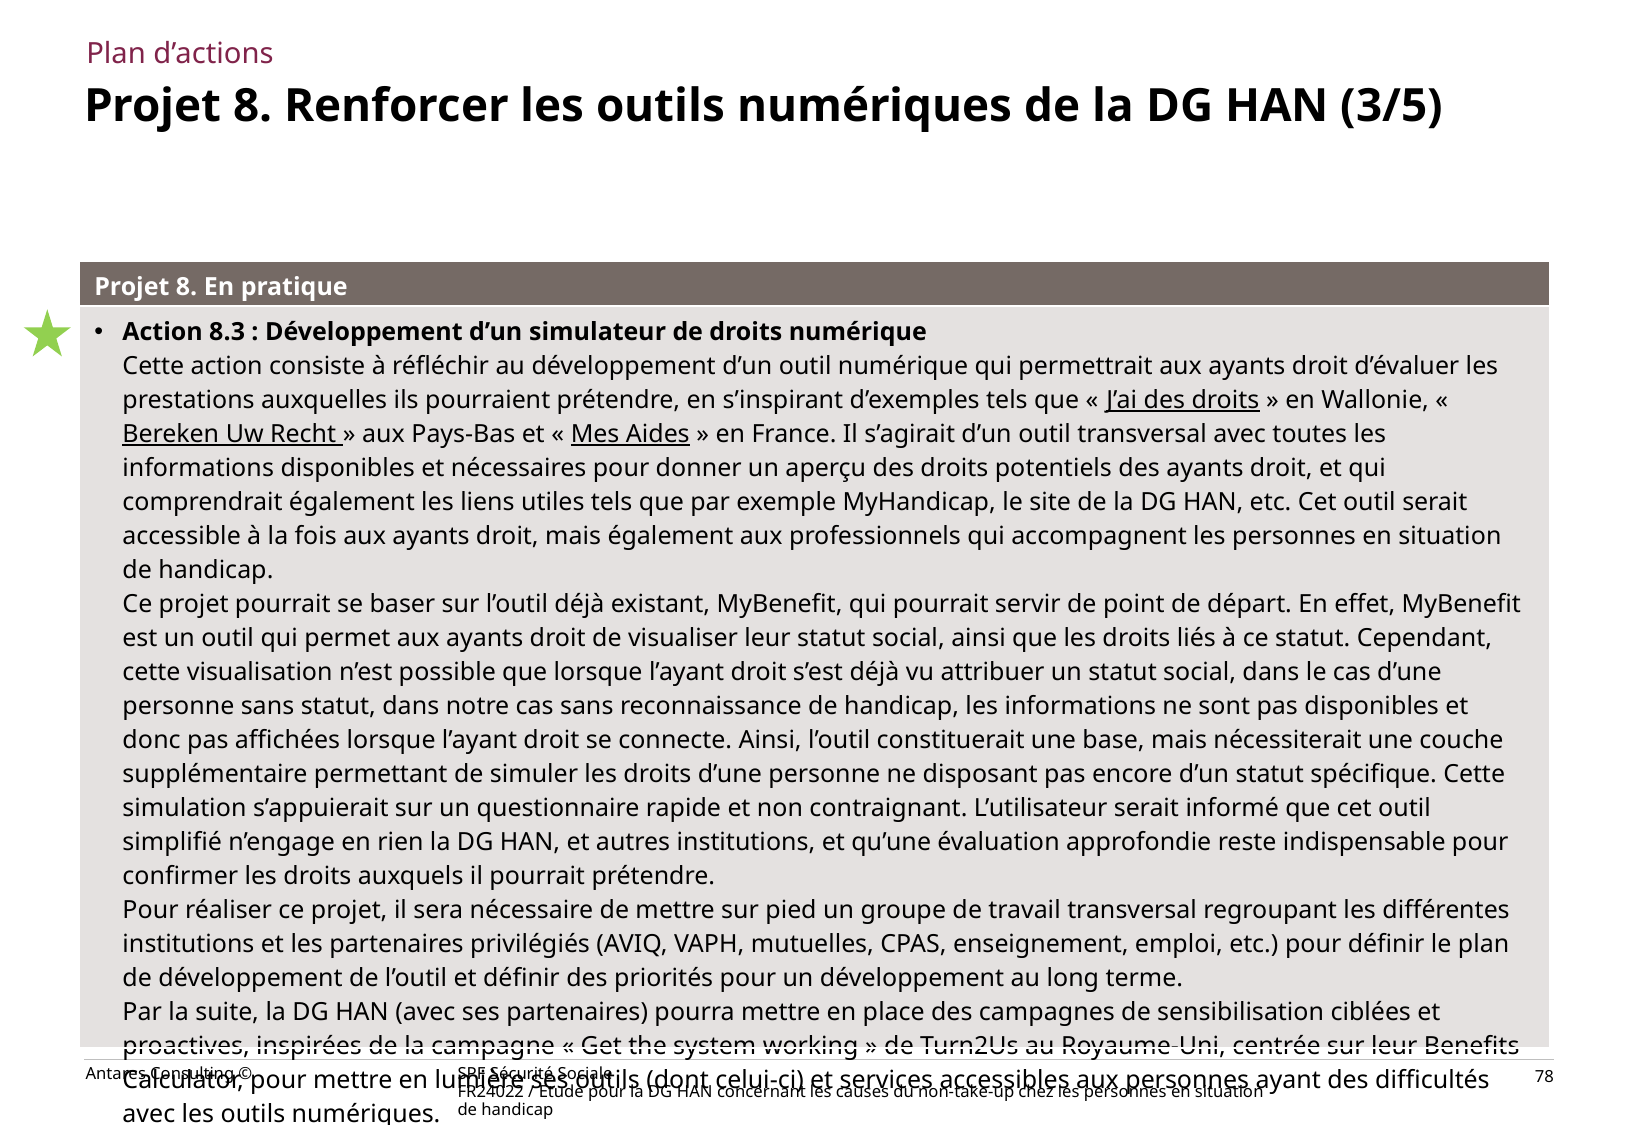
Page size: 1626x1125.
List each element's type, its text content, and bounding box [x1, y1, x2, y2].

text_box Plan d’actions [86, 38, 1522, 70]
table_header Projet 8. En pratique [80, 262, 1549, 305]
text_box [23, 309, 71, 357]
table_cell Action 8.3 : Développement d’un simulateur de droits numérique Cette action consiste à réfléchir au développement d’un outil numérique qui permettrait aux ayants droit d’évaluer les prestations auxquelles ils pourraient prétendre, en s’inspirant d’exemples tels que « J’ai des droits » en Wallonie, « Bereken Uw Recht » aux Pays-Bas et « Mes Aides » en France. Il s’agirait d’un outil transversal avec toutes les informations disponibles et nécessaires pour donner un aperçu des droits potentiels des ayants droit, et qui comprendrait également les liens utiles tels que par exemple MyHandicap, le site de la DG HAN, etc. Cet outil serait accessible à la fois aux ayants droit, mais également aux professionnels qui accompagnent les personnes en situation de handicap. Ce projet pourrait se baser sur l’outil déjà existant, MyBenefit, qui pourrait servir de point de départ. En effet, MyBenefit est un outil qui permet aux ayants droit de visualiser leur statut social, ainsi que les droits liés à ce statut. Cependant, cette visualisation n’est possible que lorsque l’ayant droit s’est déjà vu attribuer un statut social, dans le cas d’une personne sans statut, dans notre cas sans reconnaissance de handicap, les informations ne sont pas disponibles et donc pas affichées lorsque l’ayant droit se connecte. Ainsi, l’outil constituerait une base, mais nécessiterait une couche supplémentaire permettant de simuler les droits d’une personne ne disposant pas encore d’un statut spécifique. Cette simulation s’appuierait sur un questionnaire rapide et non contraignant. L’utilisateur serait informé que cet outil simplifié n’engage en rien la DG HAN, et autres institutions, et qu’une évaluation approfondie reste indispensable pour confirmer les droits auxquels il pourrait prétendre. Pour réaliser ce projet, il sera nécessaire de mettre sur pied un groupe de travail transversal regroupant les différentes institutions et les partenaires privilégiés (AVIQ, VAPH, mutuelles, CPAS, enseignement, emploi, etc.) pour définir le plan de développement de l’outil et définir des priorités pour un développement au long terme. Par la suite, la DG HAN (avec ses partenaires) pourra mettre en place des campagnes de sensibilisation ciblées et proactives, inspirées de la campagne « Get the system working » de Turn2Us au Royaume-Uni, centrée sur leur Benefits Calculator, pour mettre en lumière ses outils (dont celui-ci) et services accessibles aux personnes ayant des difficultés avec les outils numériques. [80, 307, 1549, 1047]
title Projet 8. Renforcer les outils numériques de la DG HAN (3/5) [84, 82, 1550, 229]
